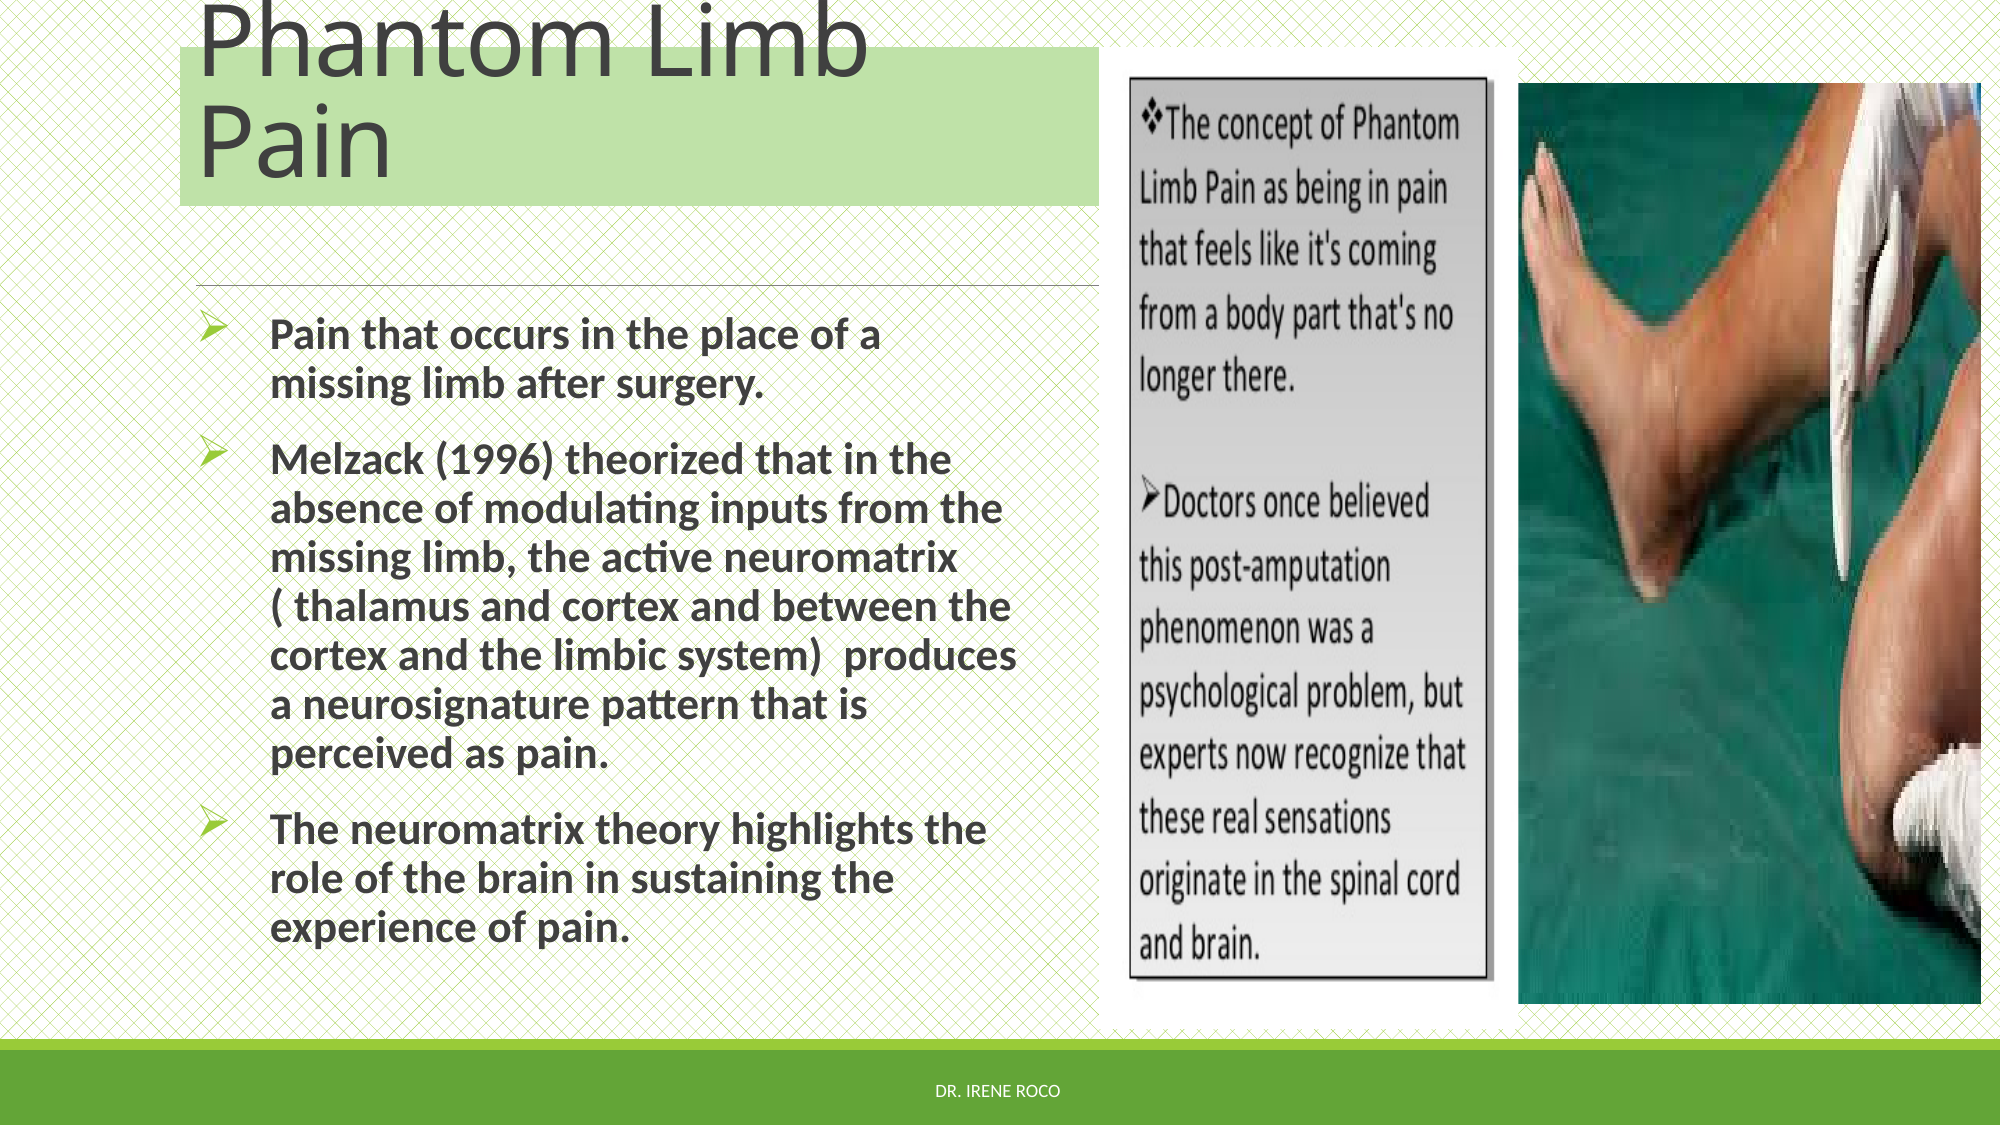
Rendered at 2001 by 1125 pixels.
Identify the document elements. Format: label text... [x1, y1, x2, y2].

picture [1098, 46, 1982, 1030]
footer Dr. Irene Roco [604, 1059, 1396, 1120]
list Pain that occurs in the place of a missing limb after surgery. Melzack (1996) theorized that in the absence of modulating inputs from the missing limb, the active neuromatrix ( thalamus and cortex and between the cortex and the limbic system) produces a neurosignature pattern that is perceived as pain. The neuromatrix theory highlights the role of the brain in sustaining the experience of pain. [177, 302, 1032, 963]
title Phantom Limb Pain [180, 47, 1096, 206]
